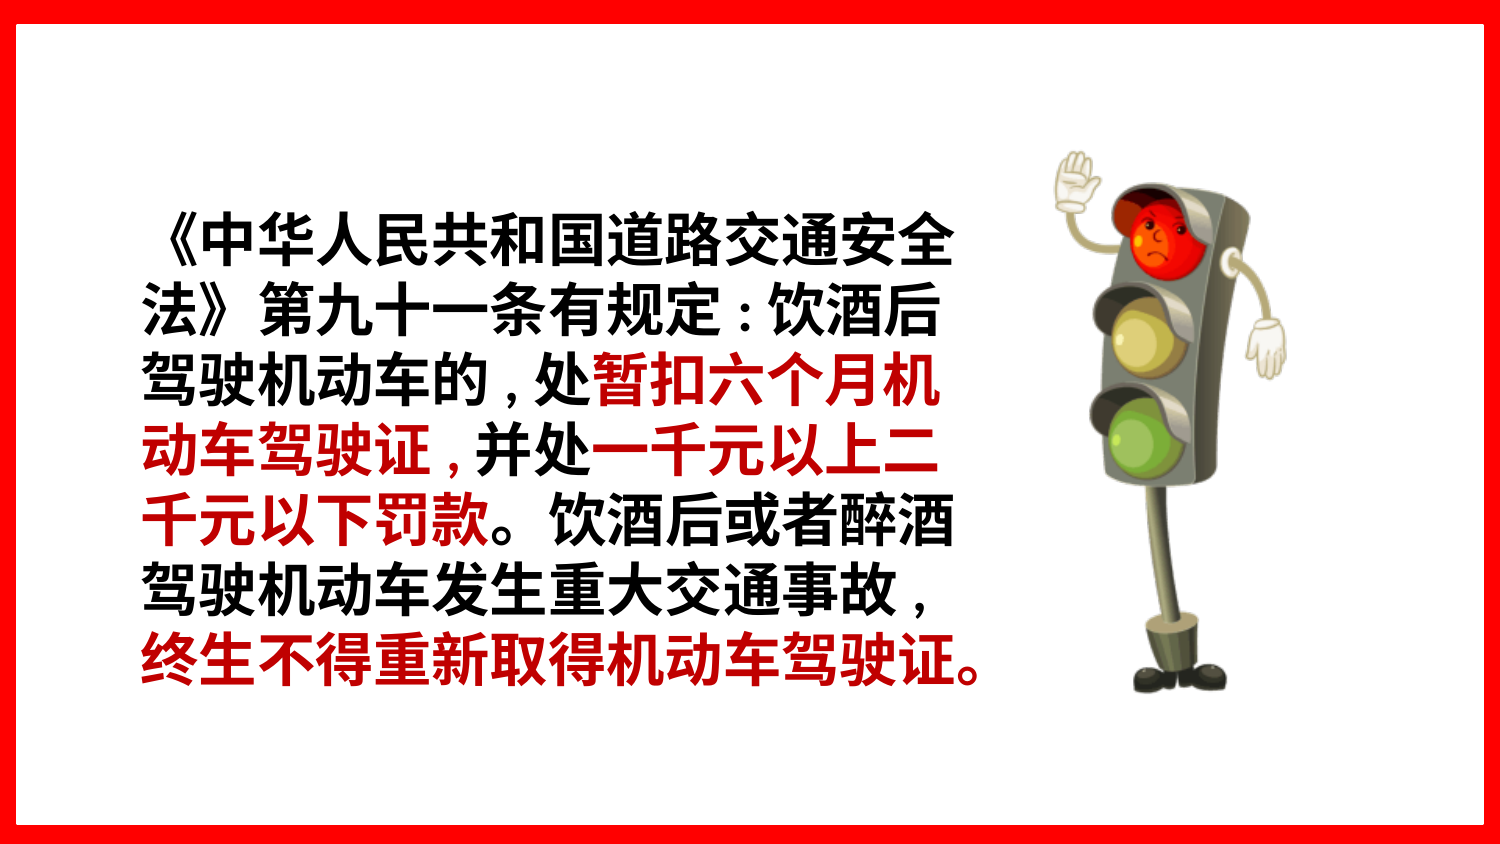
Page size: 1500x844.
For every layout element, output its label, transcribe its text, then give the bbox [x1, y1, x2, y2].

text_box 《中华人民共和国道路交通安全法》第九十一条有规定:饮酒后驾驶机动车的,处暂扣六个月机动车驾驶证,并处一千元以上二千元以下罚款。饮酒后或者醉酒驾驶机动车发生重大交通事故,终生不得重新取得机动车驾驶证。 [125, 195, 767, 701]
picture [772, 128, 1500, 716]
